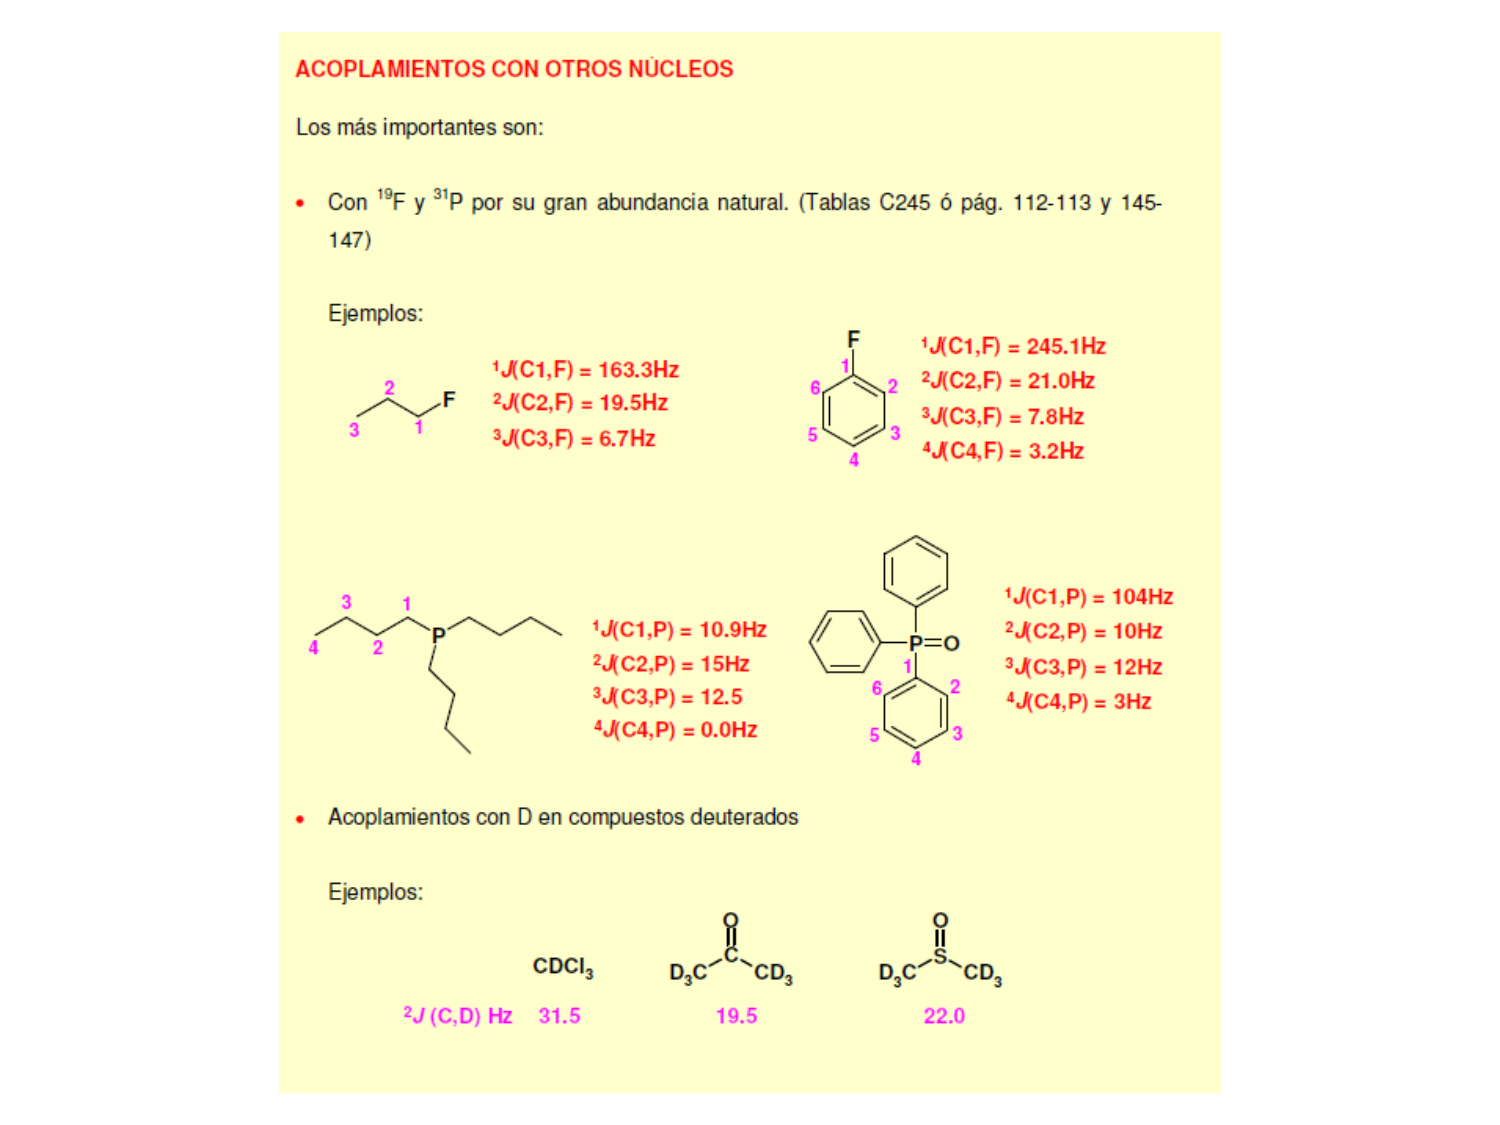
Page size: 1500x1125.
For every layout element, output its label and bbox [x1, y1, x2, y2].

picture [278, 32, 1222, 1093]
